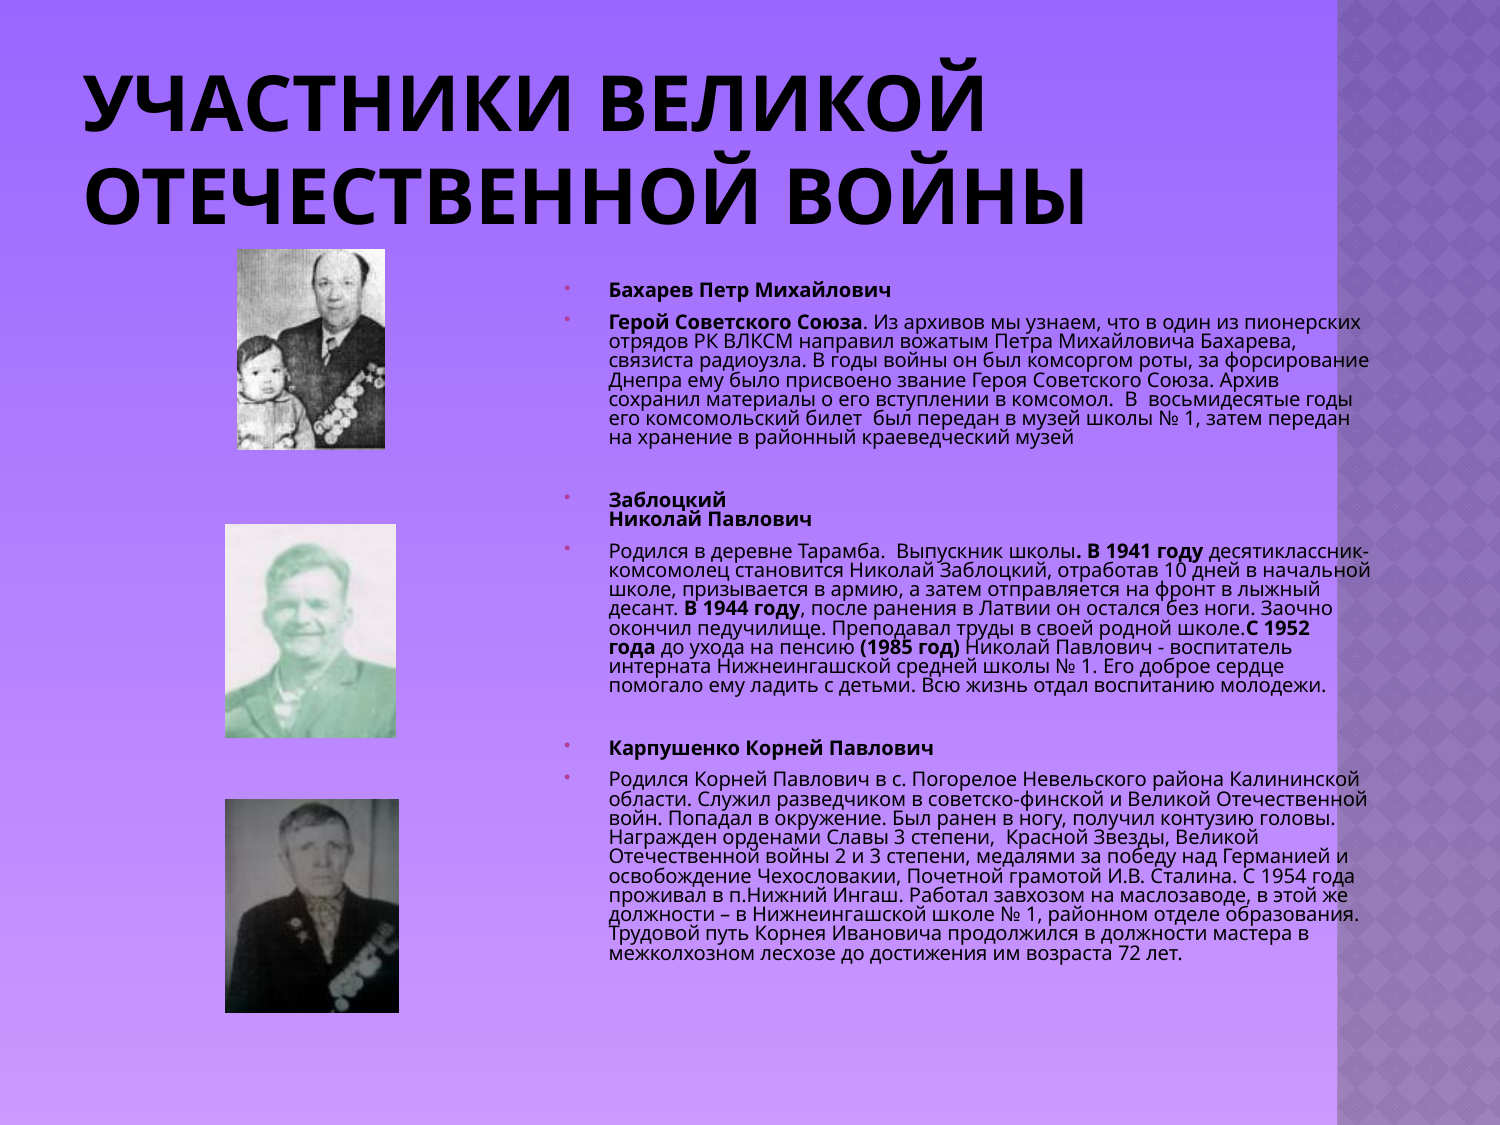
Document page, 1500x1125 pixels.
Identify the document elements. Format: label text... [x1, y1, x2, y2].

title Участники Великой Отечественной войны [75, 52, 1263, 240]
list Бахарев Петр Михайлович Герой Советского Союза. Из архивов мы узнаем, что в один из пионерских отрядов РК ВЛКСМ направил вожатым Петра Михайловича Бахарева, связиста радиоузла. В годы войны он был комсоргом роты, за форсирование Днепра ему было присвоено звание Героя Советского Союза. Архив сохранил материалы о его вступлении в комсомол. В восьмидесятые годы его комсомольский билет был передан в музей школы № 1, затем передан на хранение в районный краеведческий музей Заблоцкий Николай Павлович Родился в деревне Тарамба. Выпускник школы. В 1941 году десятиклассник-комсомолец становится Николай Заблоцкий, отработав 10 дней в начальной школе, призывается в армию, а затем отправляется на фронт в лыжный десант. В 1944 году, после ранения в Латвии он остался без ноги. Заочно окончил педучилище. Преподавал труды в своей родной школе.С 1952 года до ухода на пенсию (1985 год) Николай Павлович - воспитатель интерната Нижнеингашской средней школы № 1. Его доброе сердце помогало ему ладить с детьми. Всю жизнь отдал воспитанию молодежи. Карпушенко Корней Павлович Родился Корней Павлович в с. Погорелое Невельского района Калининской области. Служил разведчиком в советско-финской и Великой Отечественной войн. Попадал в окружение. Был ранен в ногу, получил контузию головы. Награжден орденами Славы 3 степени, Красной Звезды, Великой Отечественной войны 2 и 3 степени, медалями за победу над Германией и освобождение Чехословакии, Почетной грамотой И.В. Сталина. С 1954 года проживал в п.Нижний Ингаш. Работал завхозом на маслозаводе, в этой же должности – в Нижнеингашской школе № 1, районном отделе образования. Трудовой путь Корнея Ивановича продолжился в должности мастера в межколхозном лесхозе до достижения им возраста 72 лет. [549, 274, 1388, 1018]
picture [224, 524, 396, 738]
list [237, 249, 385, 451]
picture [224, 799, 399, 1013]
